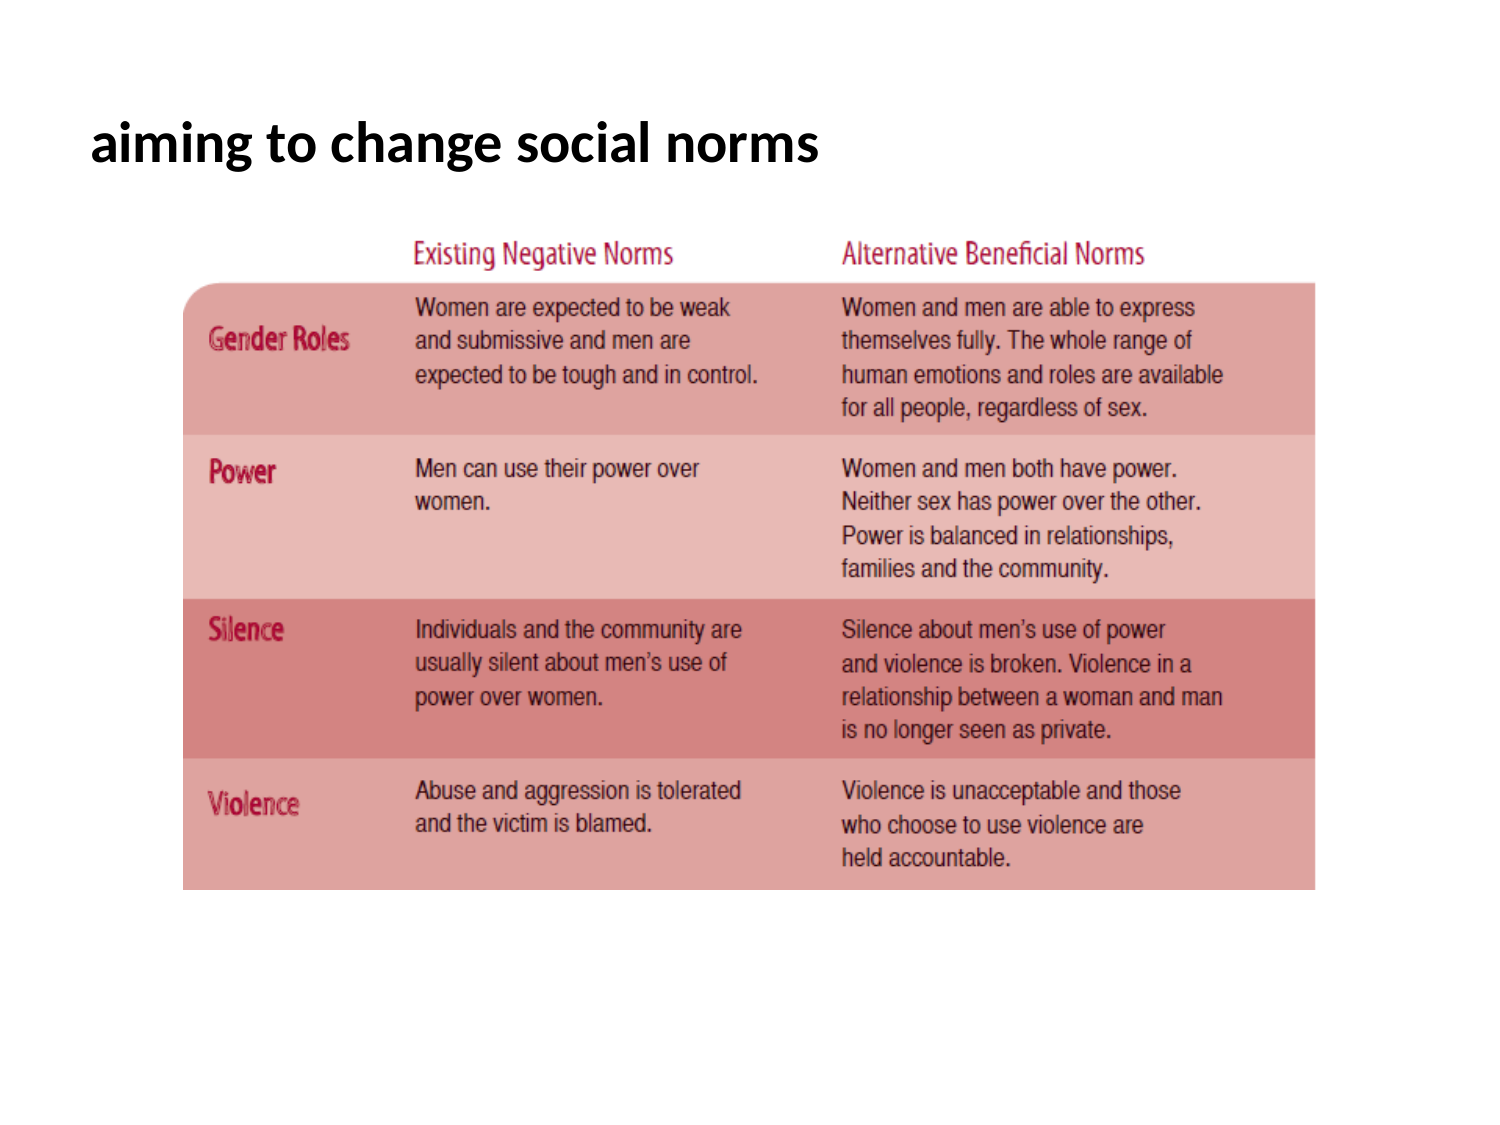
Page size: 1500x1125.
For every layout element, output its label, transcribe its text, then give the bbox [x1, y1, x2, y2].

title aiming to change social norms [75, 45, 1425, 233]
picture [183, 234, 1317, 891]
